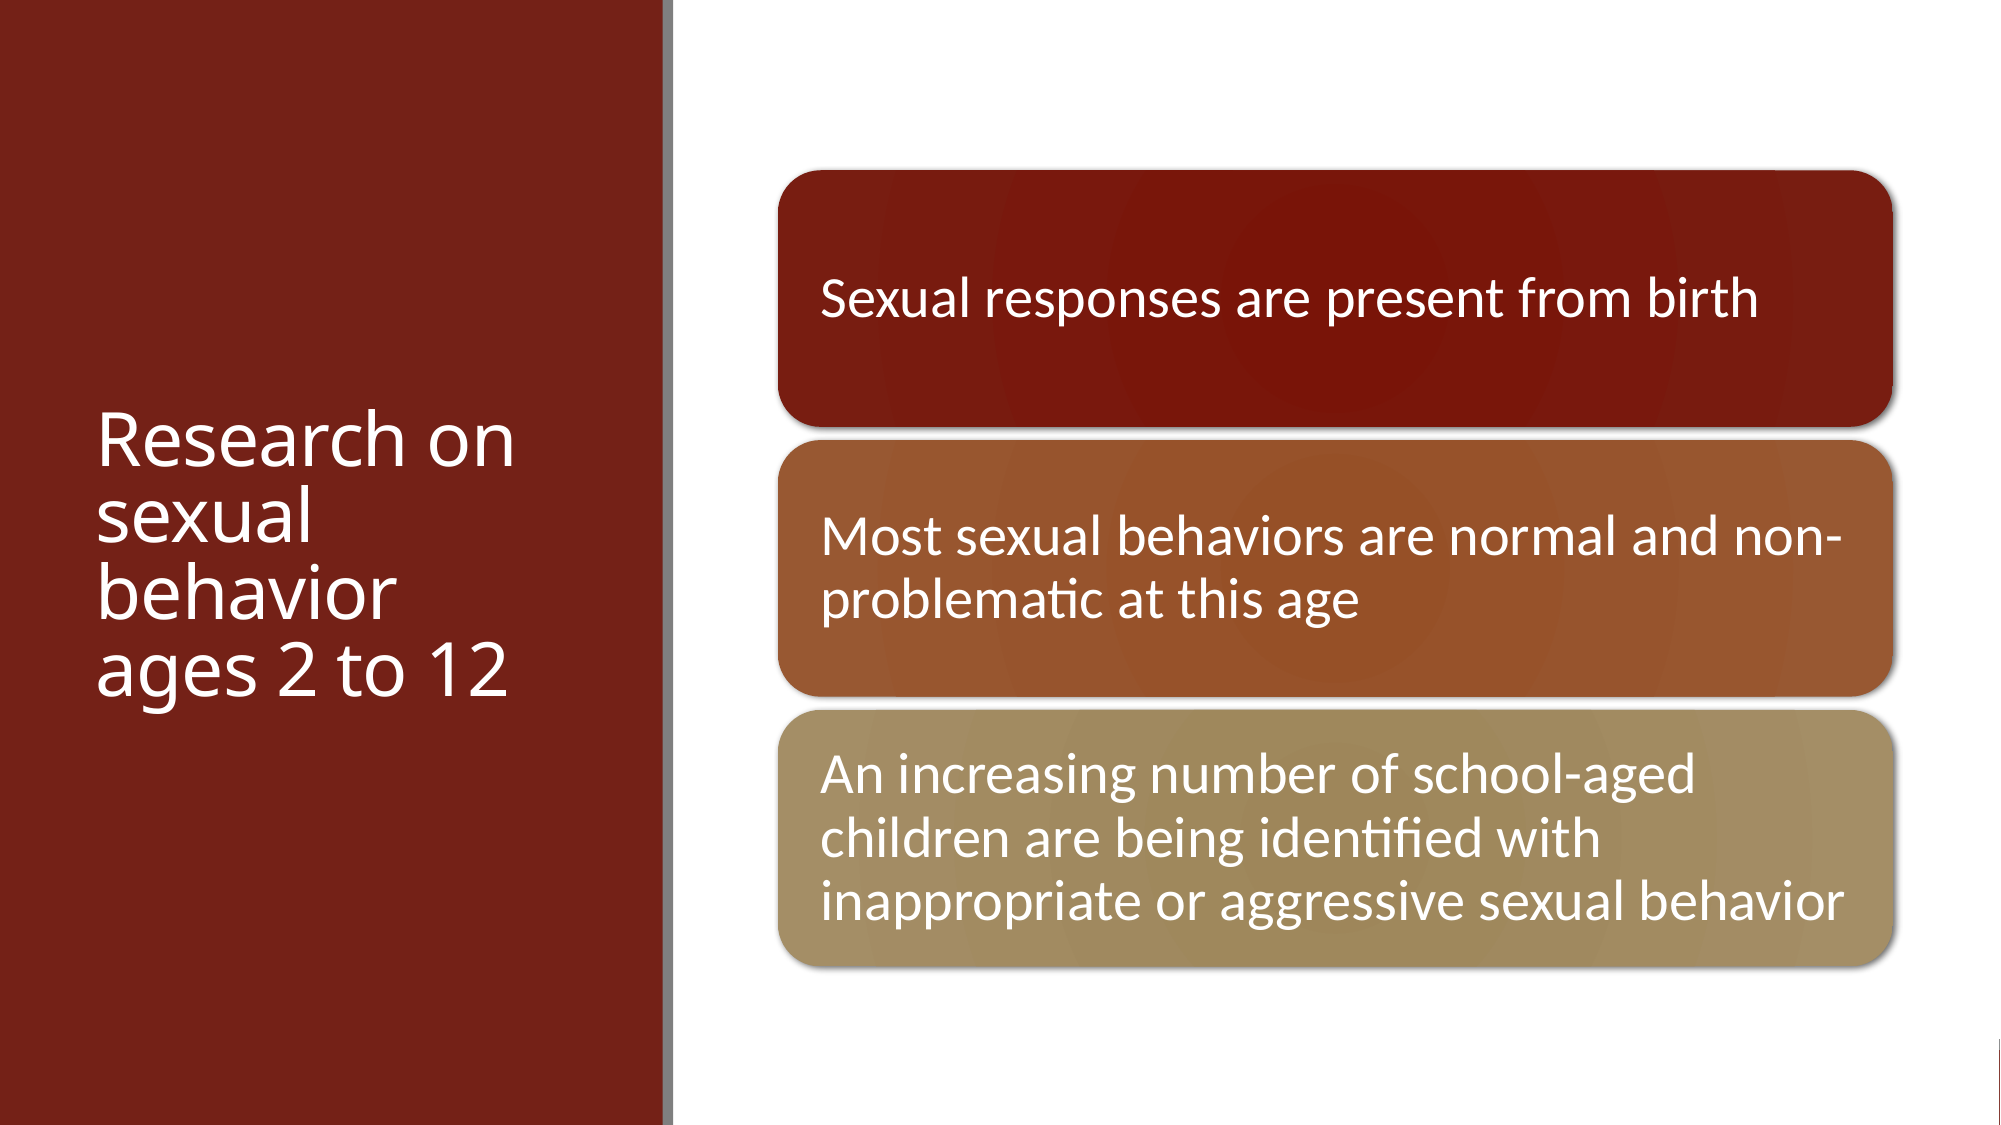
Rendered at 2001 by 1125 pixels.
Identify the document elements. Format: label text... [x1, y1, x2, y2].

text_box [661, 0, 674, 1125]
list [777, 104, 1894, 1033]
text_box [0, 0, 661, 1125]
text_box [674, 0, 2000, 1125]
title Research on sexual behavior ages 2 to 12 [80, 84, 587, 1032]
